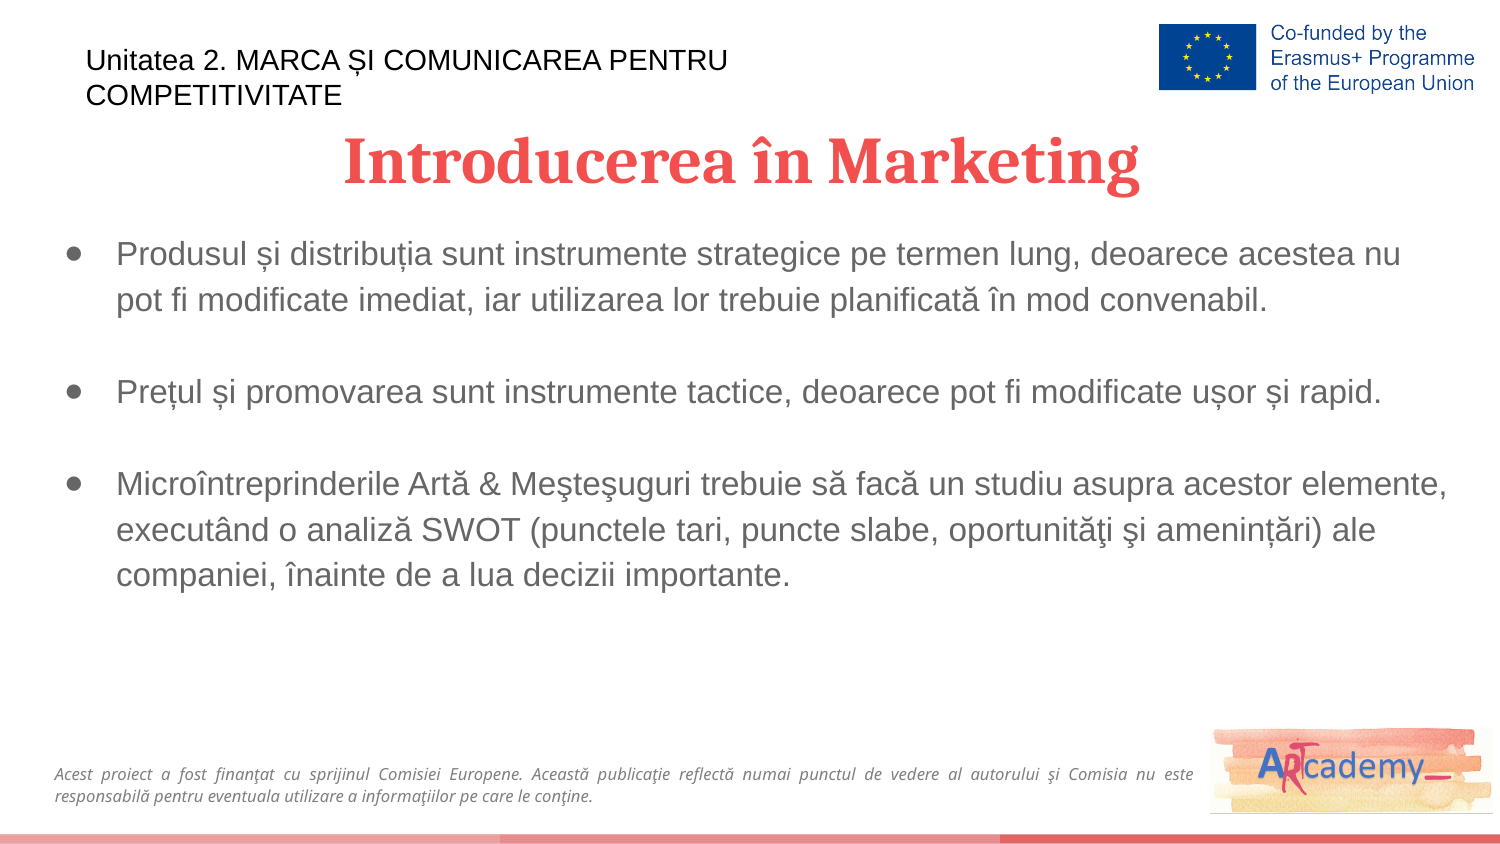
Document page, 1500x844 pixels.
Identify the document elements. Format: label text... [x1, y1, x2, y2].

text_box Acest proiect a fost finanţat cu sprijinul Comisiei Europene. Această publicaţie reflectă numai punctul de vedere al autorului şi Comisia nu este responsabilă pentru eventuala utilizare a informaţiilor pe care le conţine. [39, 754, 1205, 808]
title Introducerea în Marketing [39, 4, 1446, 211]
text_box Unitatea 2. MARCA ȘI COMUNICAREA PENTRU COMPETITIVITATE [70, 33, 750, 119]
list Produsul și distribuția sunt instrumente strategice pe termen lung, deoarece acestea nu pot fi modificate imediat, iar utilizarea lor trebuie planificată în mod convenabil. Prețul și promovarea sunt instrumente tactice, deoarece pot fi modificate ușor și rapid. Microîntreprinderile Artă & Meşteşuguri trebuie să facă un studiu asupra acestor elemente, executând o analiză SWOT (punctele tari, puncte slabe, oportunităţi şi amenințări) ale companiei, înainte de a lua decizii importante. [25, 211, 1474, 724]
picture [1158, 24, 1474, 94]
picture [1210, 709, 1493, 844]
